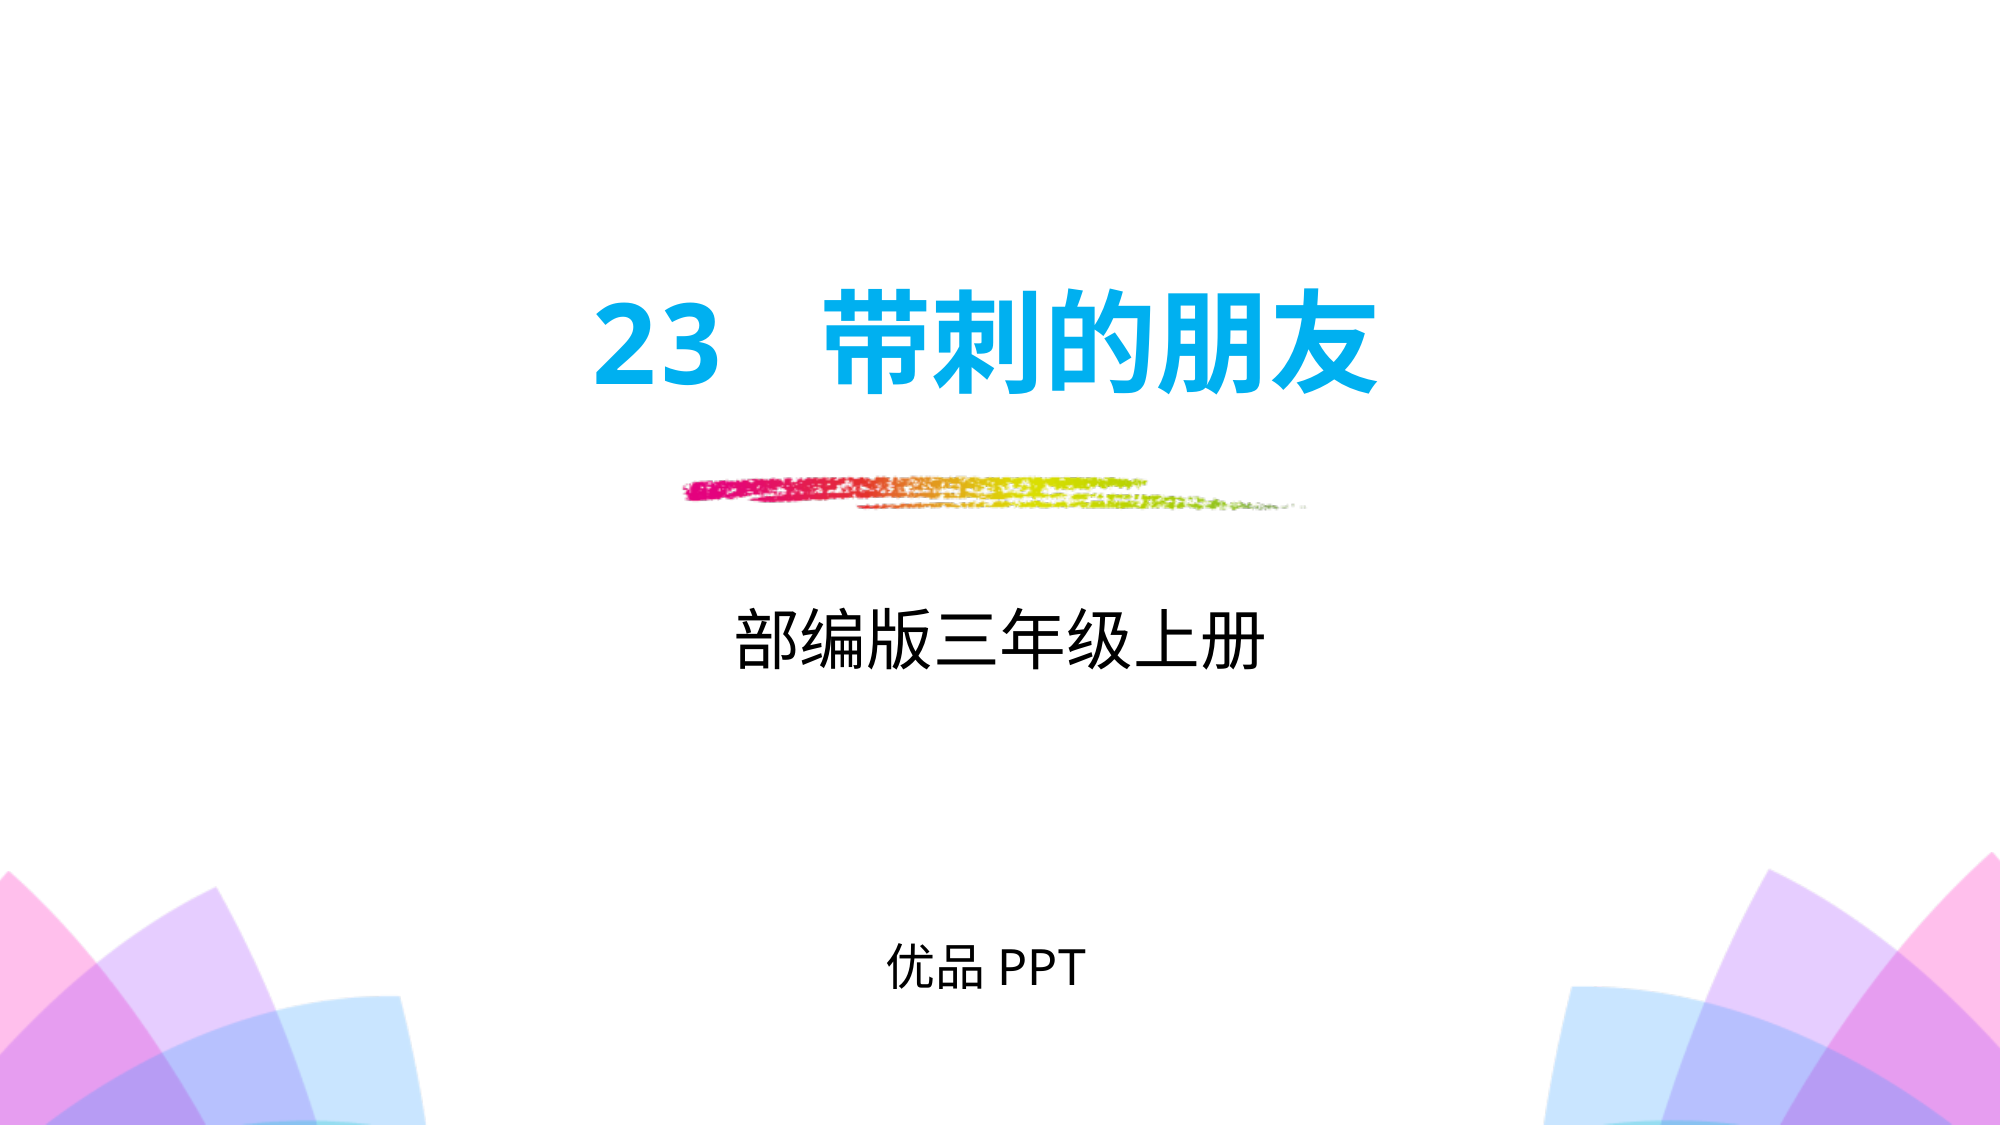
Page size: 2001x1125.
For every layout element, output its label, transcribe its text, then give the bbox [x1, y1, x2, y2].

picture [655, 448, 1345, 552]
picture [1323, 852, 2000, 1125]
text_box 部编版三年级上册 [681, 559, 1319, 686]
picture [0, 871, 632, 1125]
text_box 优品PPT [814, 922, 1158, 1003]
text_box 23 带刺的朋友 [548, 265, 1423, 415]
